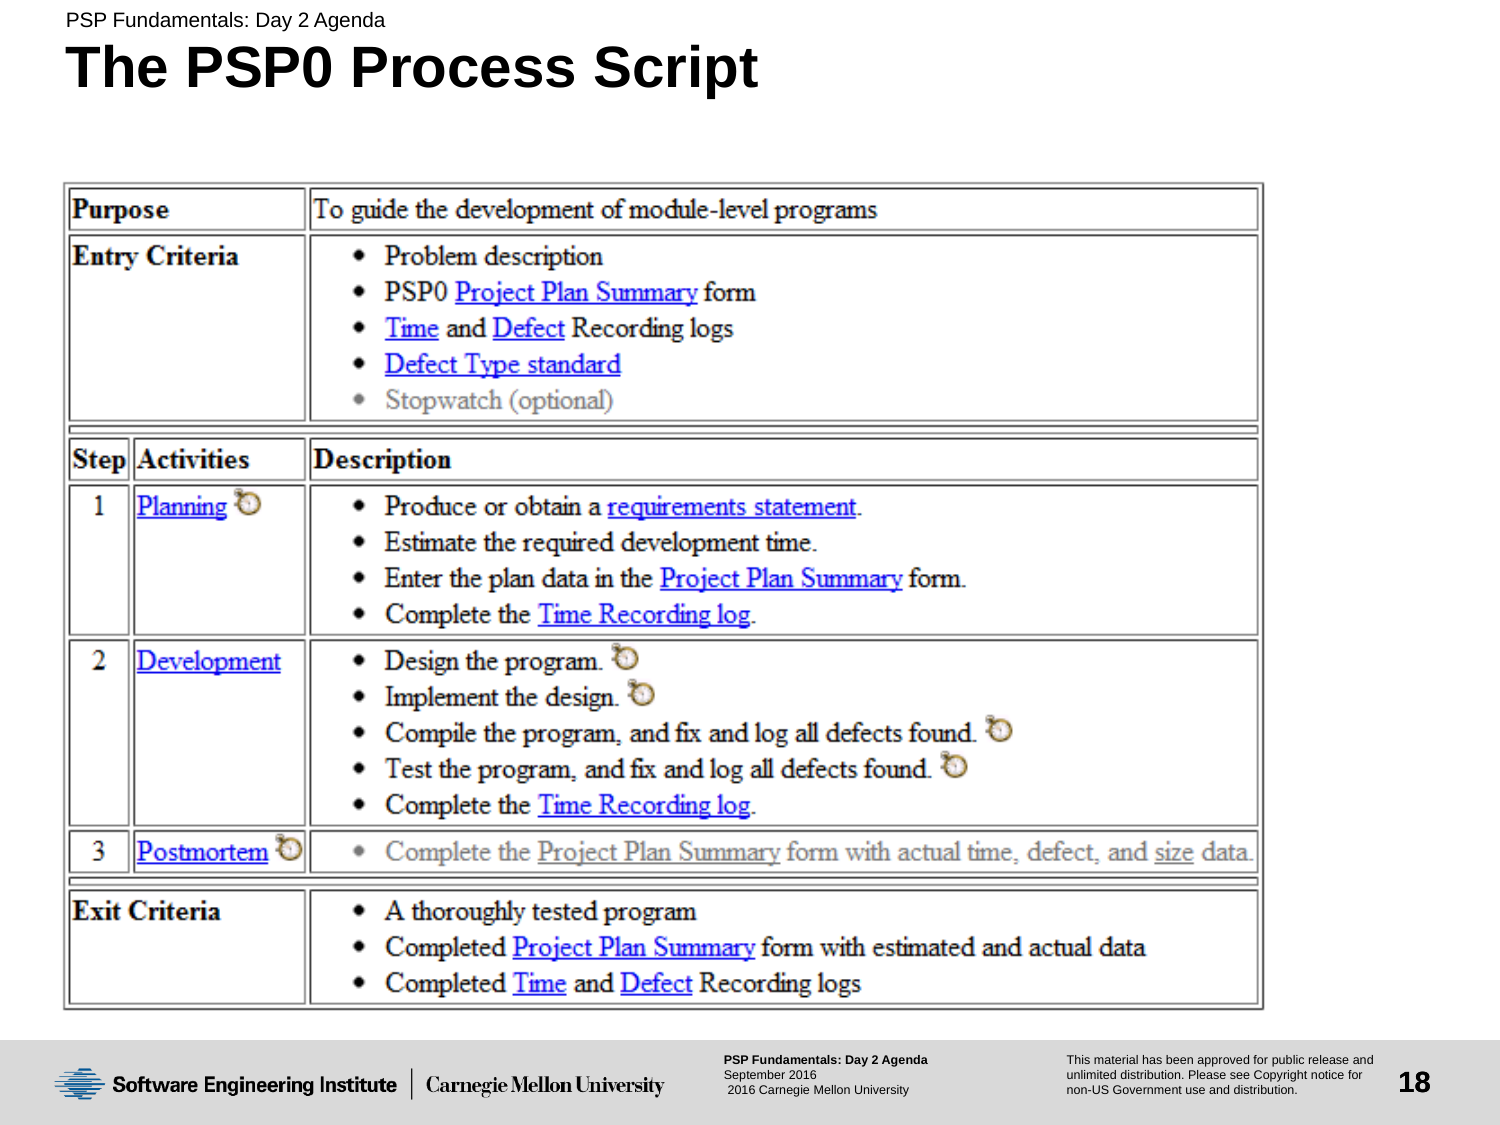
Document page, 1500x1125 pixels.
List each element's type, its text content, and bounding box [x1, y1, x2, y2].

picture [46, 1061, 673, 1104]
picture [60, 172, 1268, 1014]
title The PSP0 Process Script [65, 37, 1430, 148]
